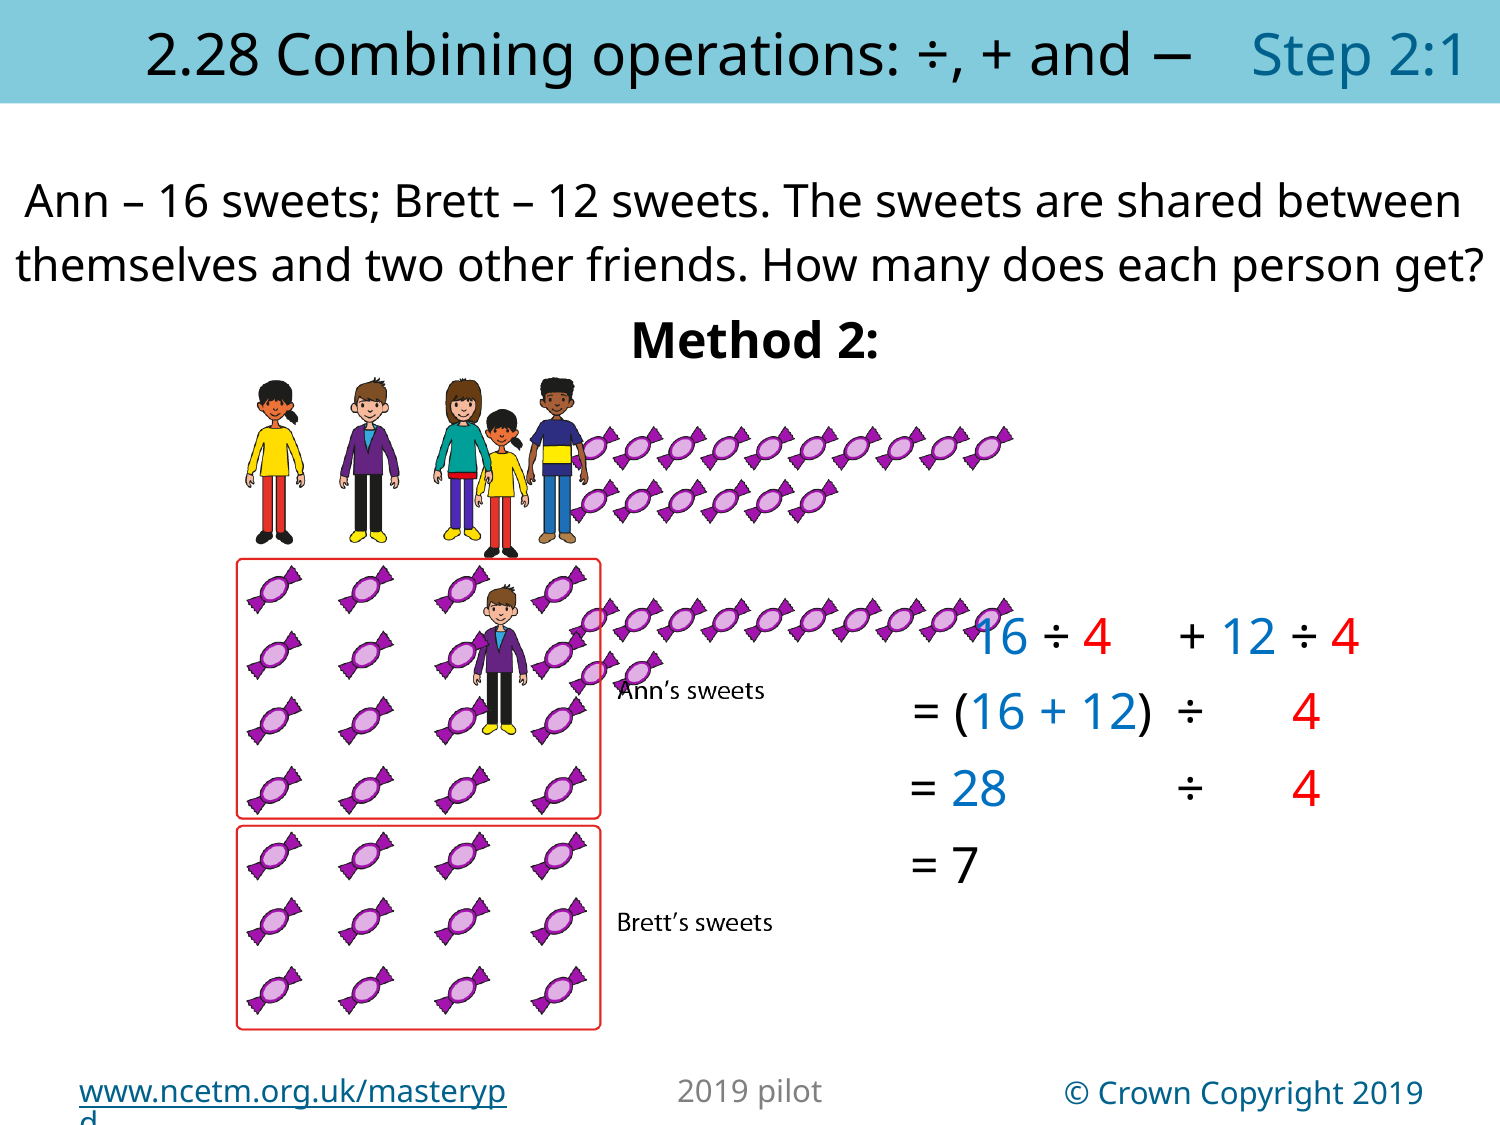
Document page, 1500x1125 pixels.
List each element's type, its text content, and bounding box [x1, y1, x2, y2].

list 2.28 Combining operations: ÷, + and − Step 2:1 [0, 0, 1500, 104]
text_box Ann – 16 sweets; Brett – 12 sweets. The sweets are shared between themselves and two other friends. How many does each person get? [0, 164, 1500, 299]
picture [225, 376, 1031, 1048]
text_box Method 2: [615, 301, 895, 377]
text_box = 7 [895, 833, 996, 901]
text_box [892, 754, 1337, 826]
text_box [892, 672, 1337, 749]
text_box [954, 596, 1381, 673]
